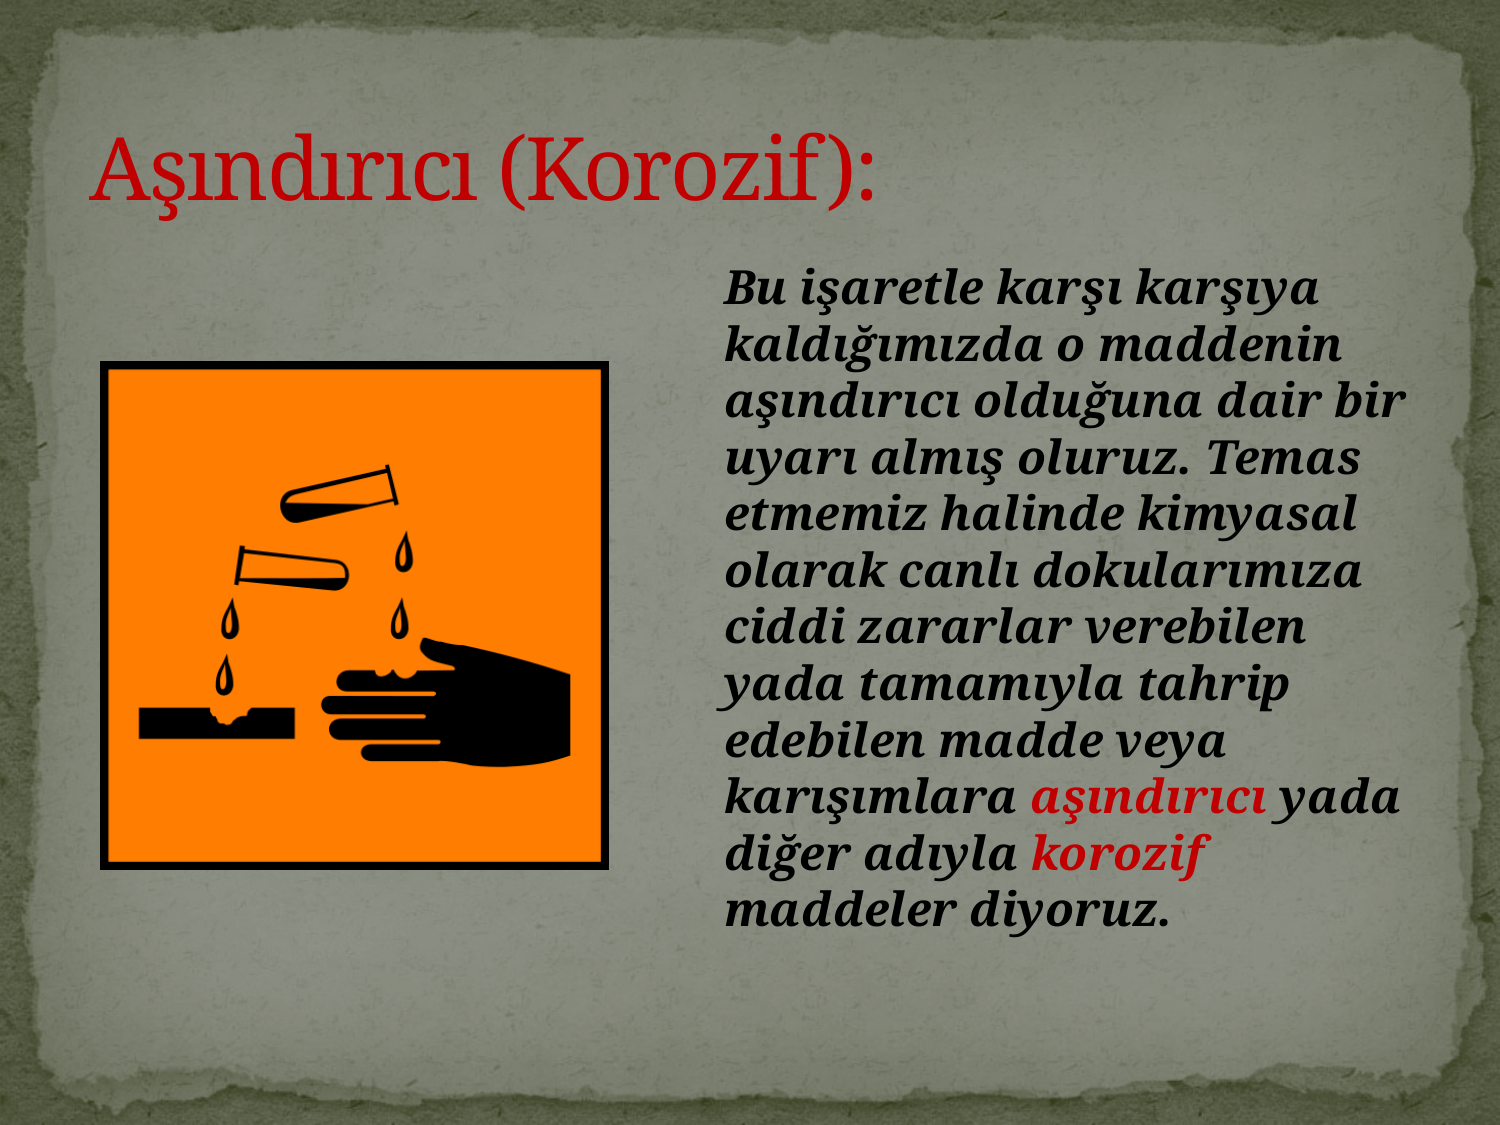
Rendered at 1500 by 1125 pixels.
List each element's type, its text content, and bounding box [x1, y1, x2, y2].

title Aşındırıcı (Korozif): [74, 24, 1425, 225]
picture [100, 361, 609, 870]
list Bu işaretle karşı karşıya kaldığımızda o maddenin aşındırıcı olduğuna dair bir uyarı almış oluruz. Temas etmemiz halinde kimyasal olarak canlı dokularımıza ciddi zararlar verebilen yada tamamıyla tahrip edebilen madde veya karışımlara aşındırıcı yada diğer adıyla korozif maddeler diyoruz. [667, 249, 1425, 1000]
